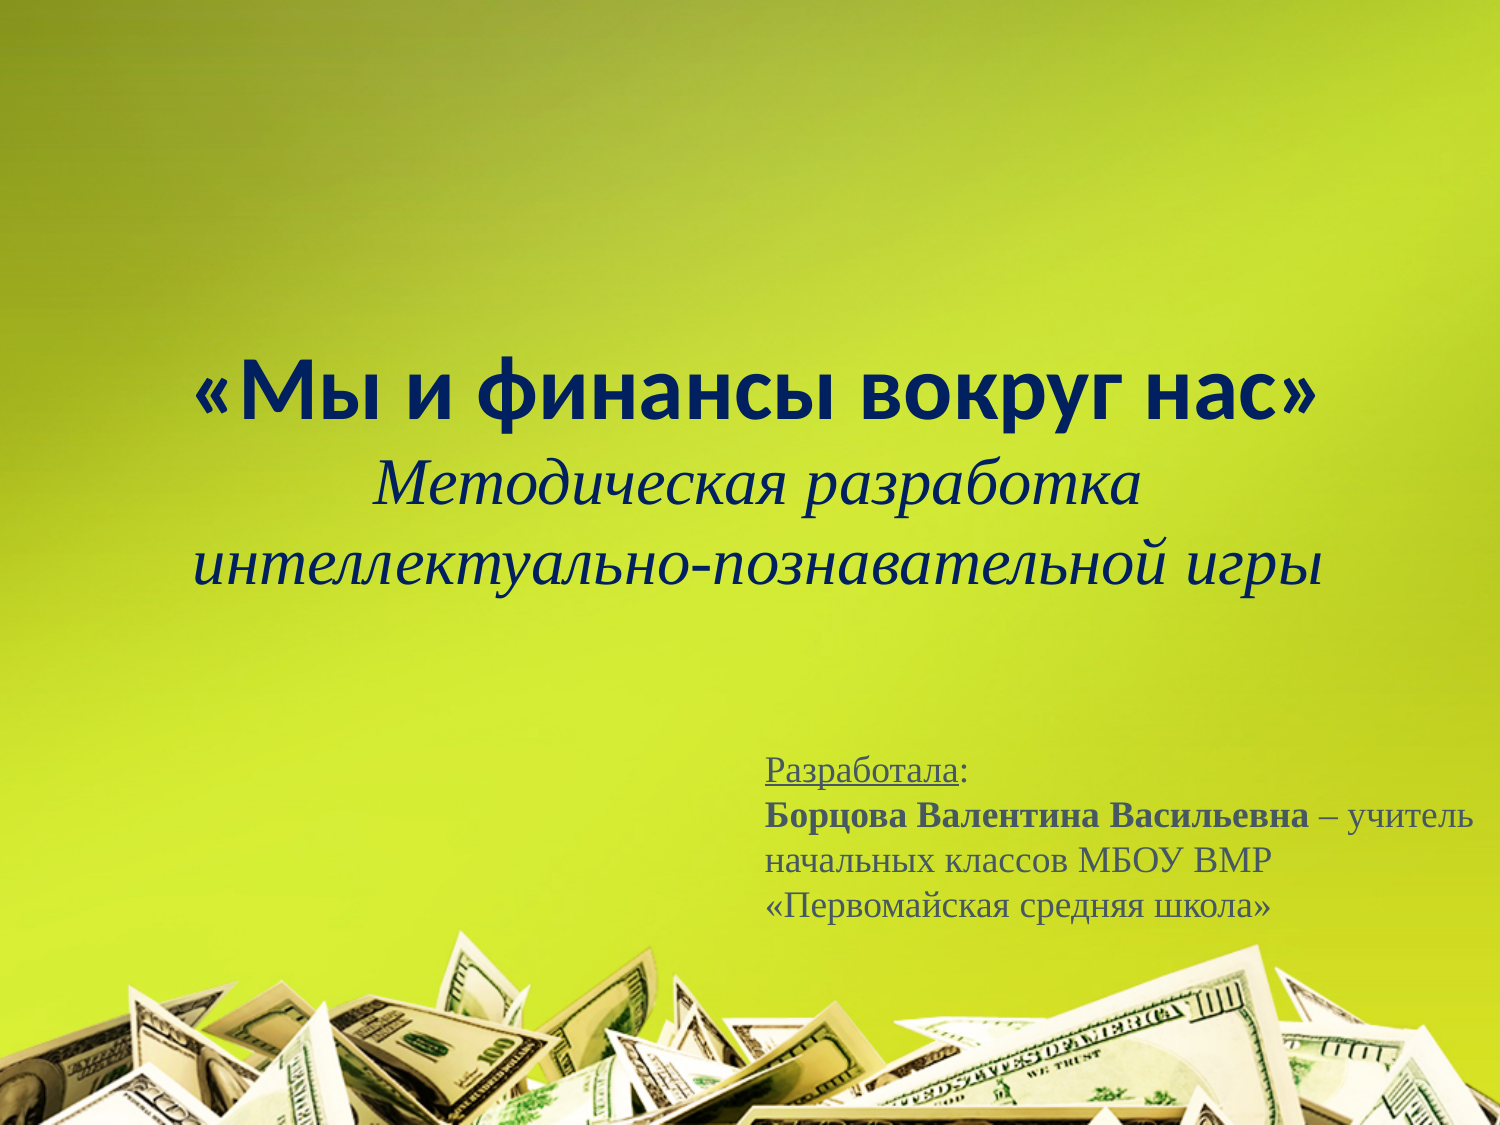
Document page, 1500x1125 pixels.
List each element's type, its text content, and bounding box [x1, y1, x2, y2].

title «Мы и финансы вокруг нас» Методическая разработка интеллектуально-познавательной игры [24, 187, 1493, 738]
text_box Разработала: Борцова Валентина Васильевна – учитель начальных классов МБОУ ВМР «Первомайская средняя школа» [749, 737, 1493, 963]
picture [0, 0, 1500, 1125]
